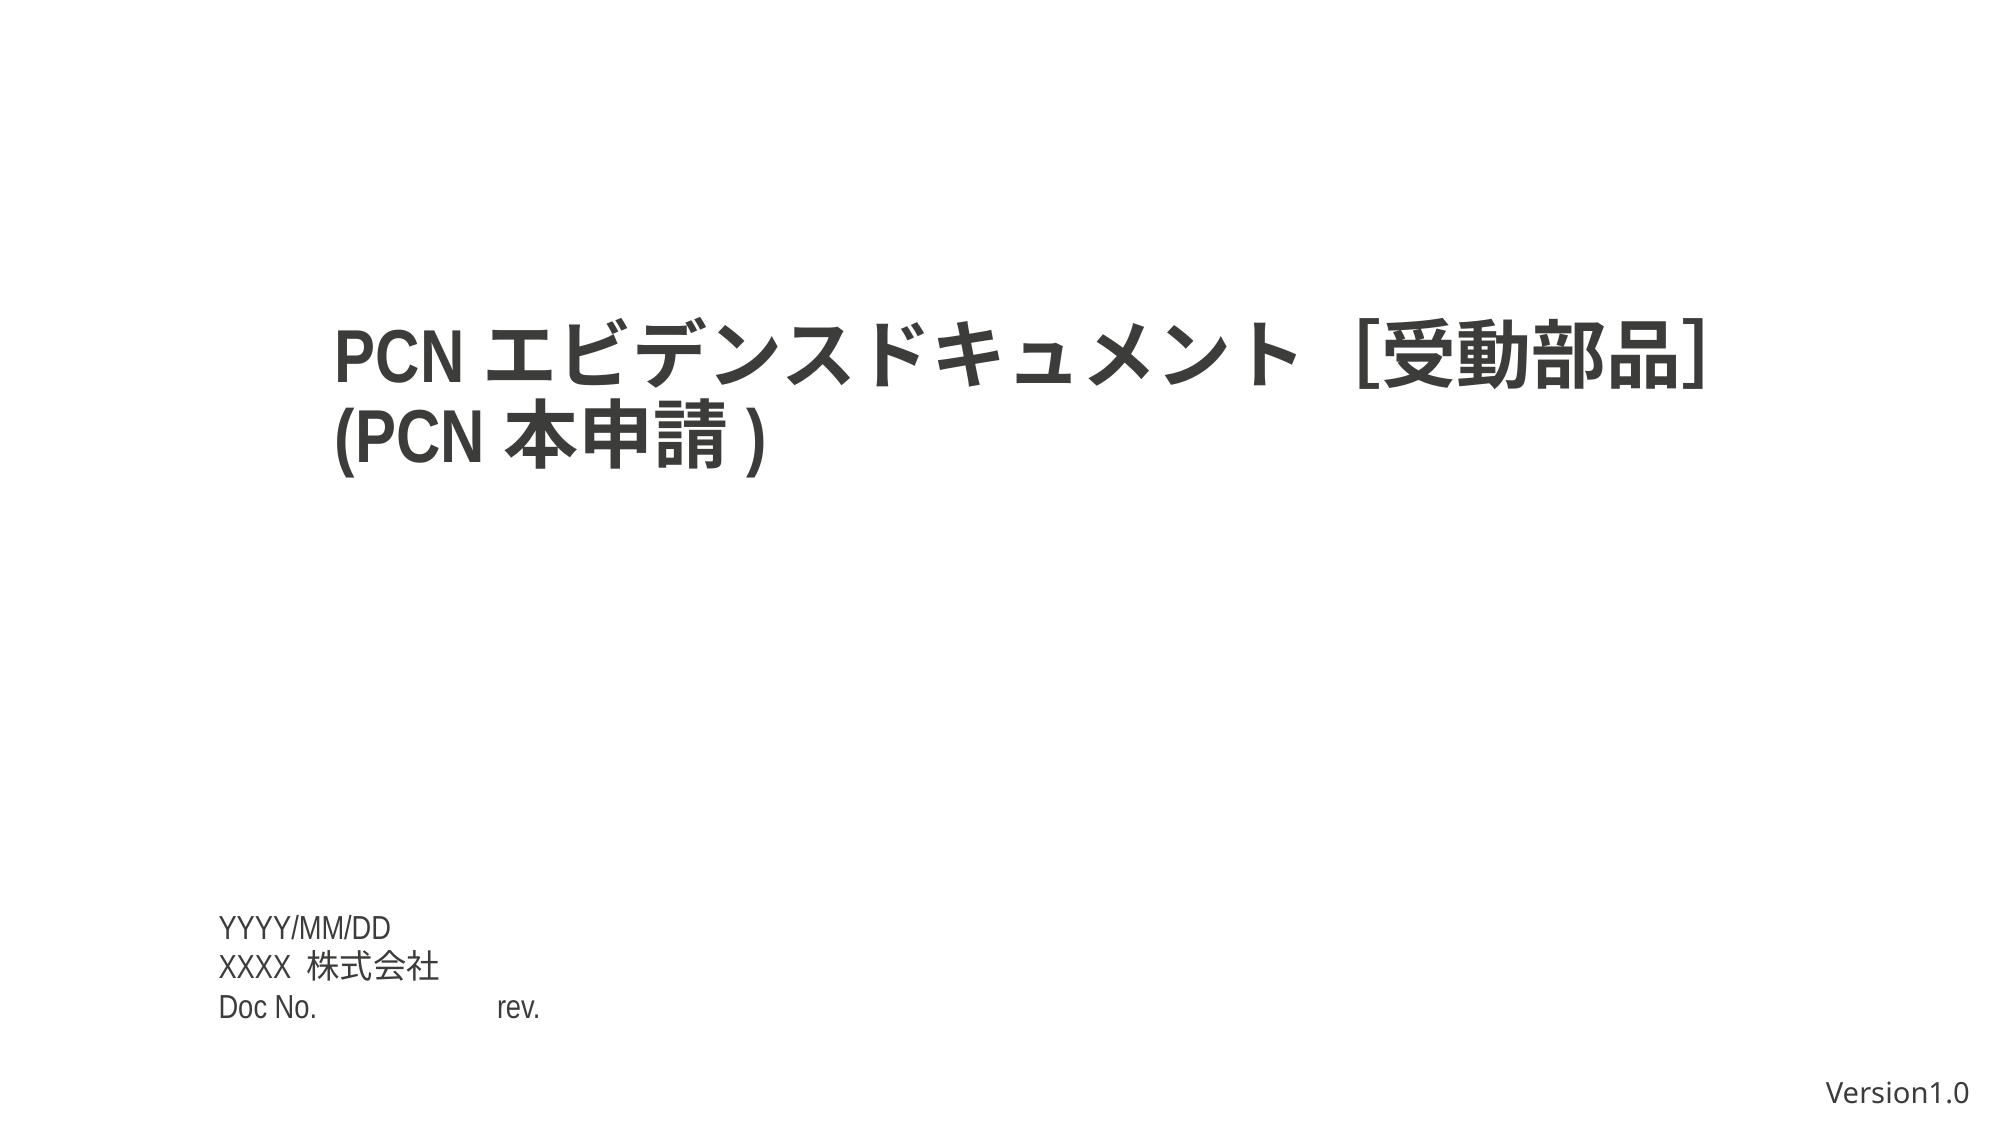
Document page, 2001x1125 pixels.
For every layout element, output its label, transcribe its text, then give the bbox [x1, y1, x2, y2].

list PCNエビデンスドキュメント［受動部品］ (PCN本申請) [293, 274, 1813, 521]
list Yyyy/mm/dd XXXX 株式会社 Doc No. rev. [177, 876, 1004, 1058]
text_box Version1.0 [1810, 1067, 1985, 1117]
